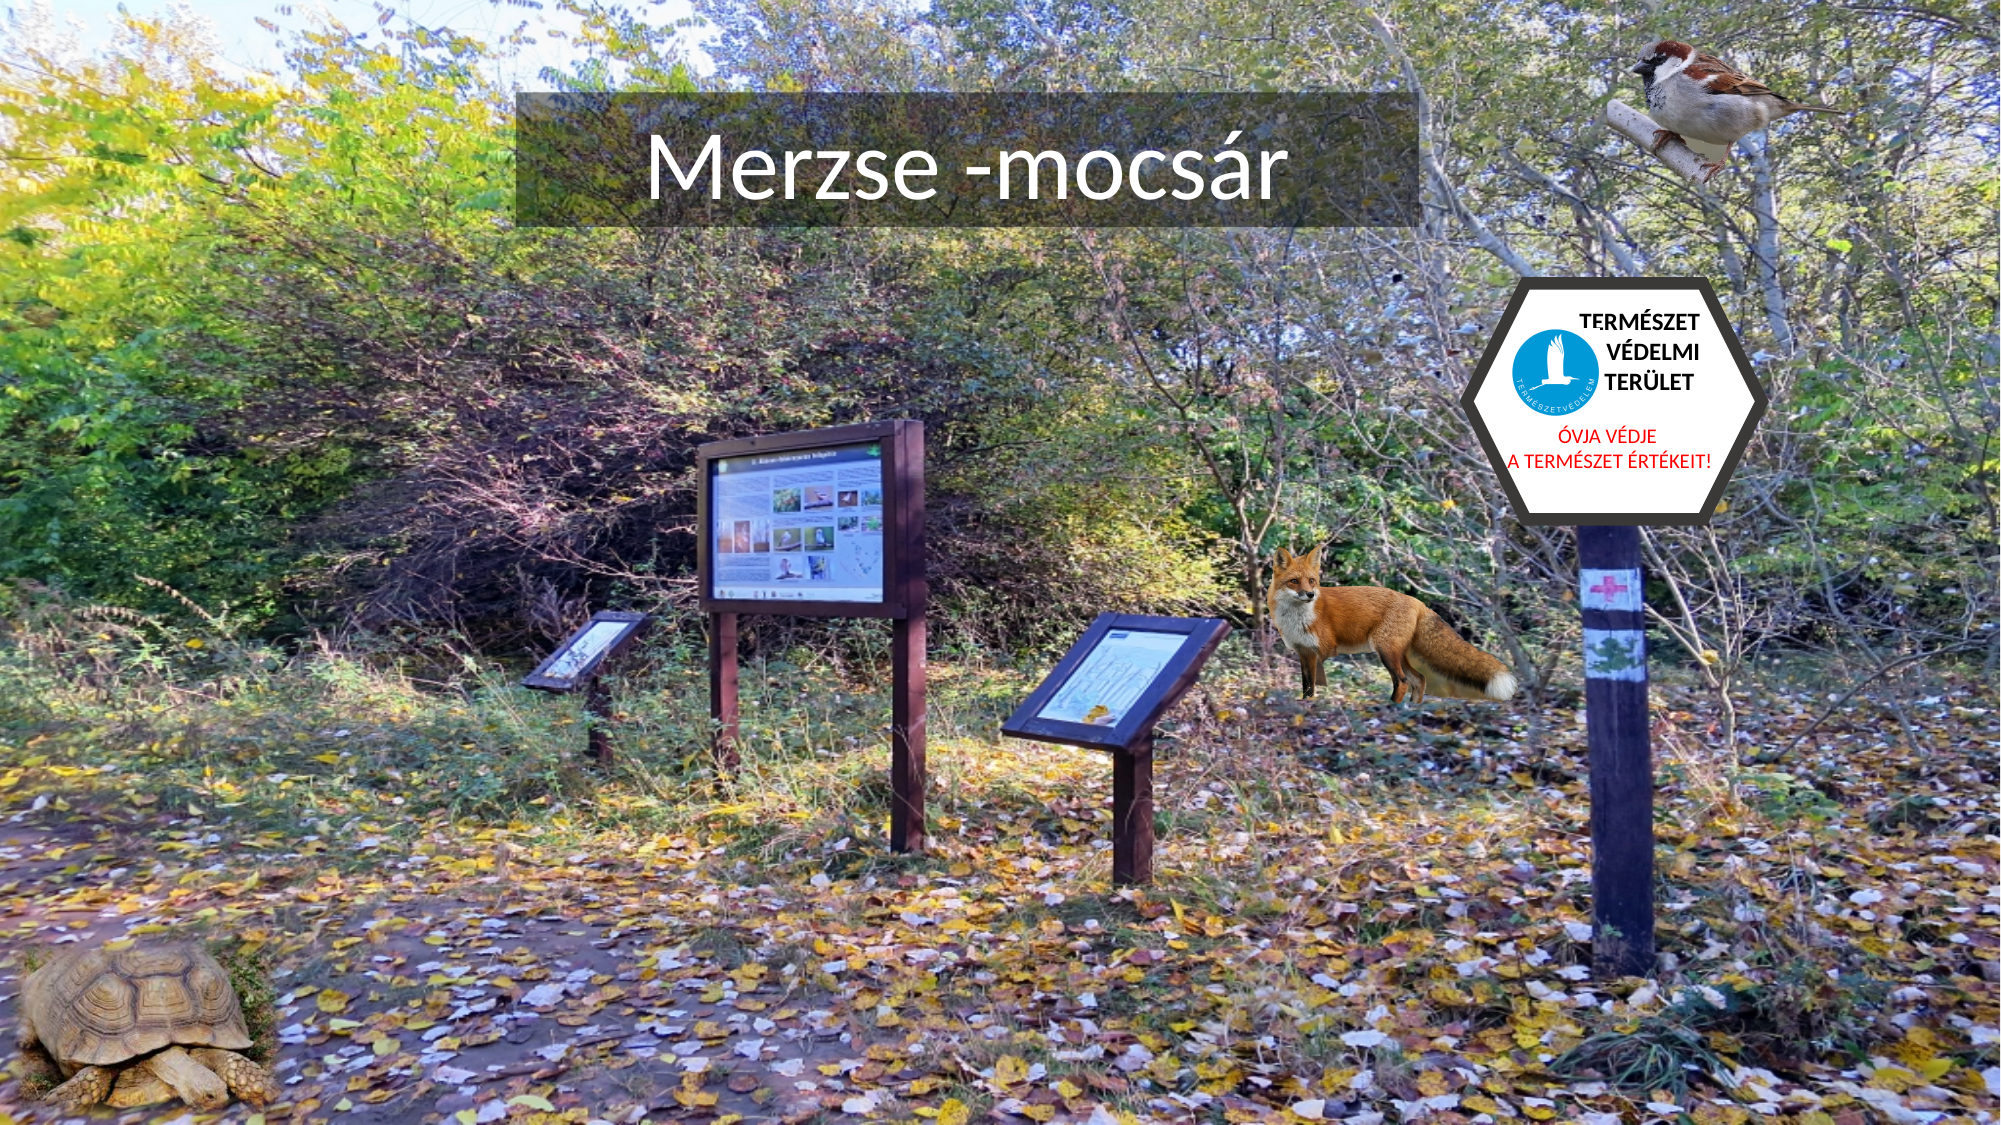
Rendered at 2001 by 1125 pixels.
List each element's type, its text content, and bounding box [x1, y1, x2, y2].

text_box [1504, 480, 1724, 521]
picture [0, 0, 2001, 1125]
text_box Óvja védje a természet értékeit! [1481, 415, 1738, 480]
text_box [1600, 307, 1764, 452]
text_box Merzse -mocsár [515, 92, 1420, 227]
text_box Természet védelmi terület [1557, 298, 1716, 403]
text_box [1465, 282, 1712, 433]
